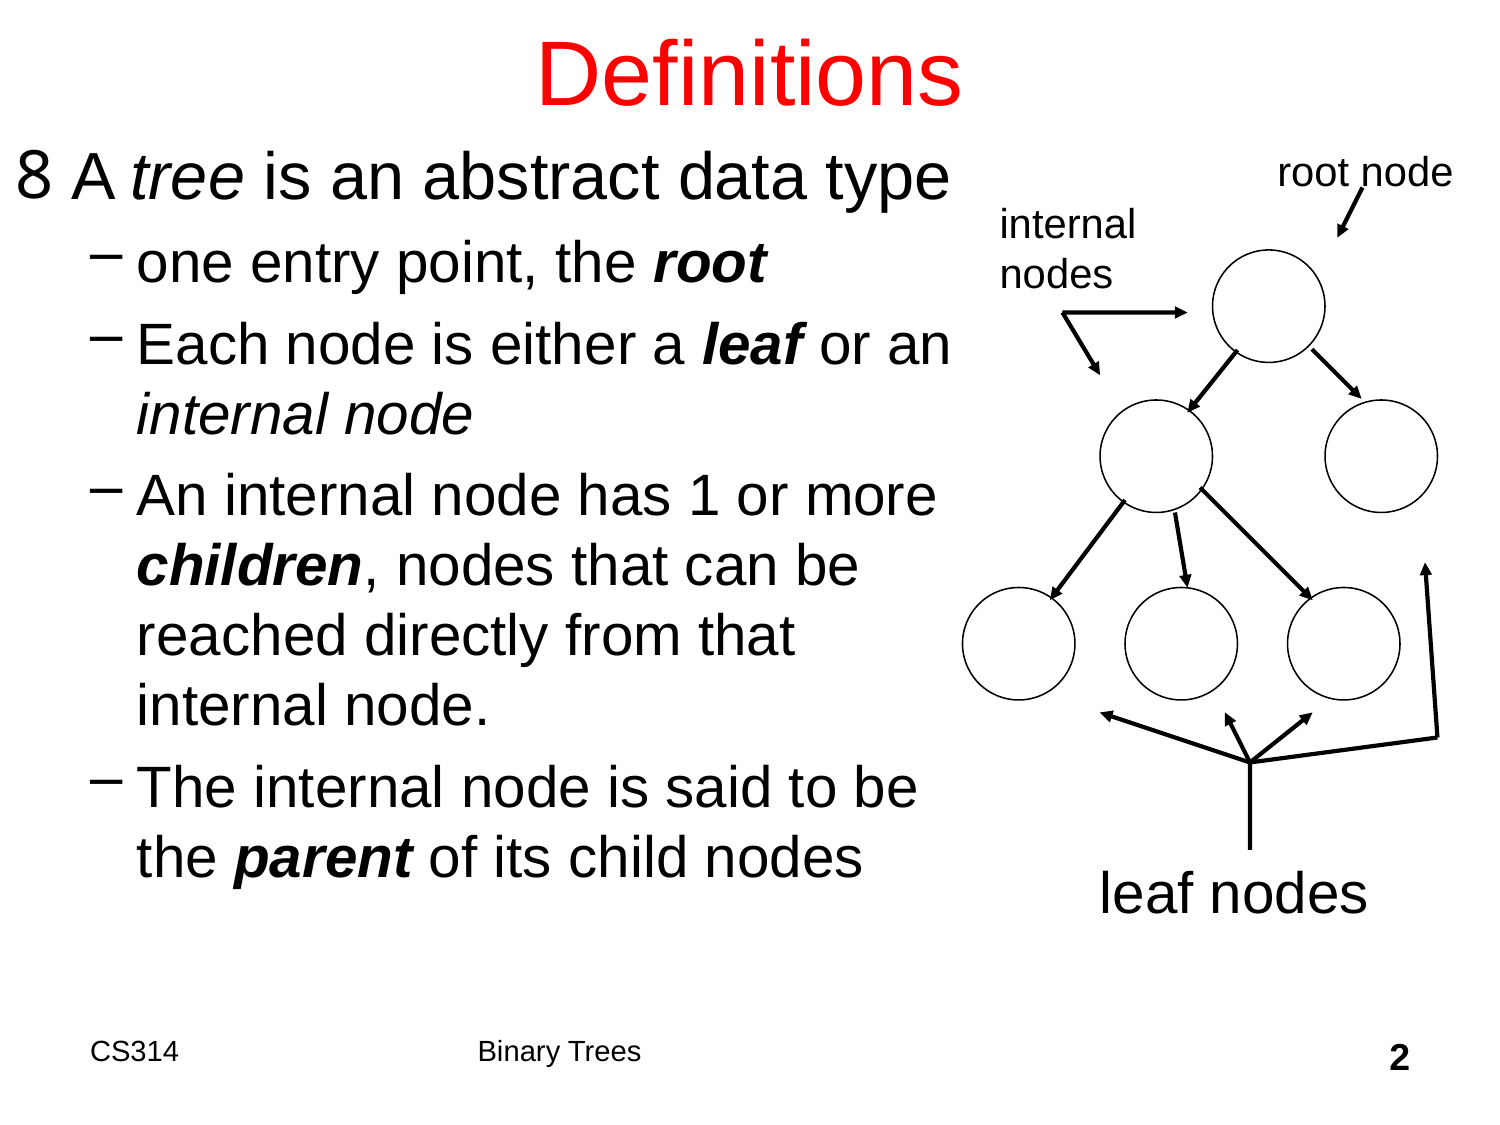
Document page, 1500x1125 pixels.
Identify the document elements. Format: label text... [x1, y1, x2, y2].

text_box [1224, 712, 1250, 762]
text_box [1199, 487, 1313, 601]
text_box internal nodes [984, 189, 1152, 305]
text_box [1125, 587, 1238, 700]
text_box [1100, 399, 1213, 513]
text_box [1174, 512, 1192, 588]
text_box [1050, 499, 1126, 601]
text_box [1062, 306, 1188, 319]
text_box [1212, 249, 1326, 363]
text_box [1325, 399, 1438, 513]
text_box [962, 587, 1075, 700]
text_box [1187, 349, 1238, 413]
text_box [1419, 562, 1438, 738]
text_box leaf nodes [1085, 848, 1385, 933]
text_box [1337, 187, 1363, 238]
slide_number 2 [1112, 1024, 1426, 1101]
footer Binary Trees [462, 1024, 1038, 1101]
list A tree is an abstract data type one entry point, the root Each node is either a leaf or an internal node An internal node has 1 or more children, nodes that can be reached directly from that internal node. The internal node is said to be the parent of its child nodes [0, 125, 985, 1025]
text_box [1287, 587, 1401, 700]
text_box [1250, 712, 1313, 762]
text_box [1311, 349, 1362, 399]
slide_number CS314 [74, 1024, 451, 1101]
title Definitions [112, 0, 1388, 163]
text_box [1099, 710, 1249, 763]
text_box [1062, 313, 1100, 376]
text_box root node [1262, 137, 1469, 203]
